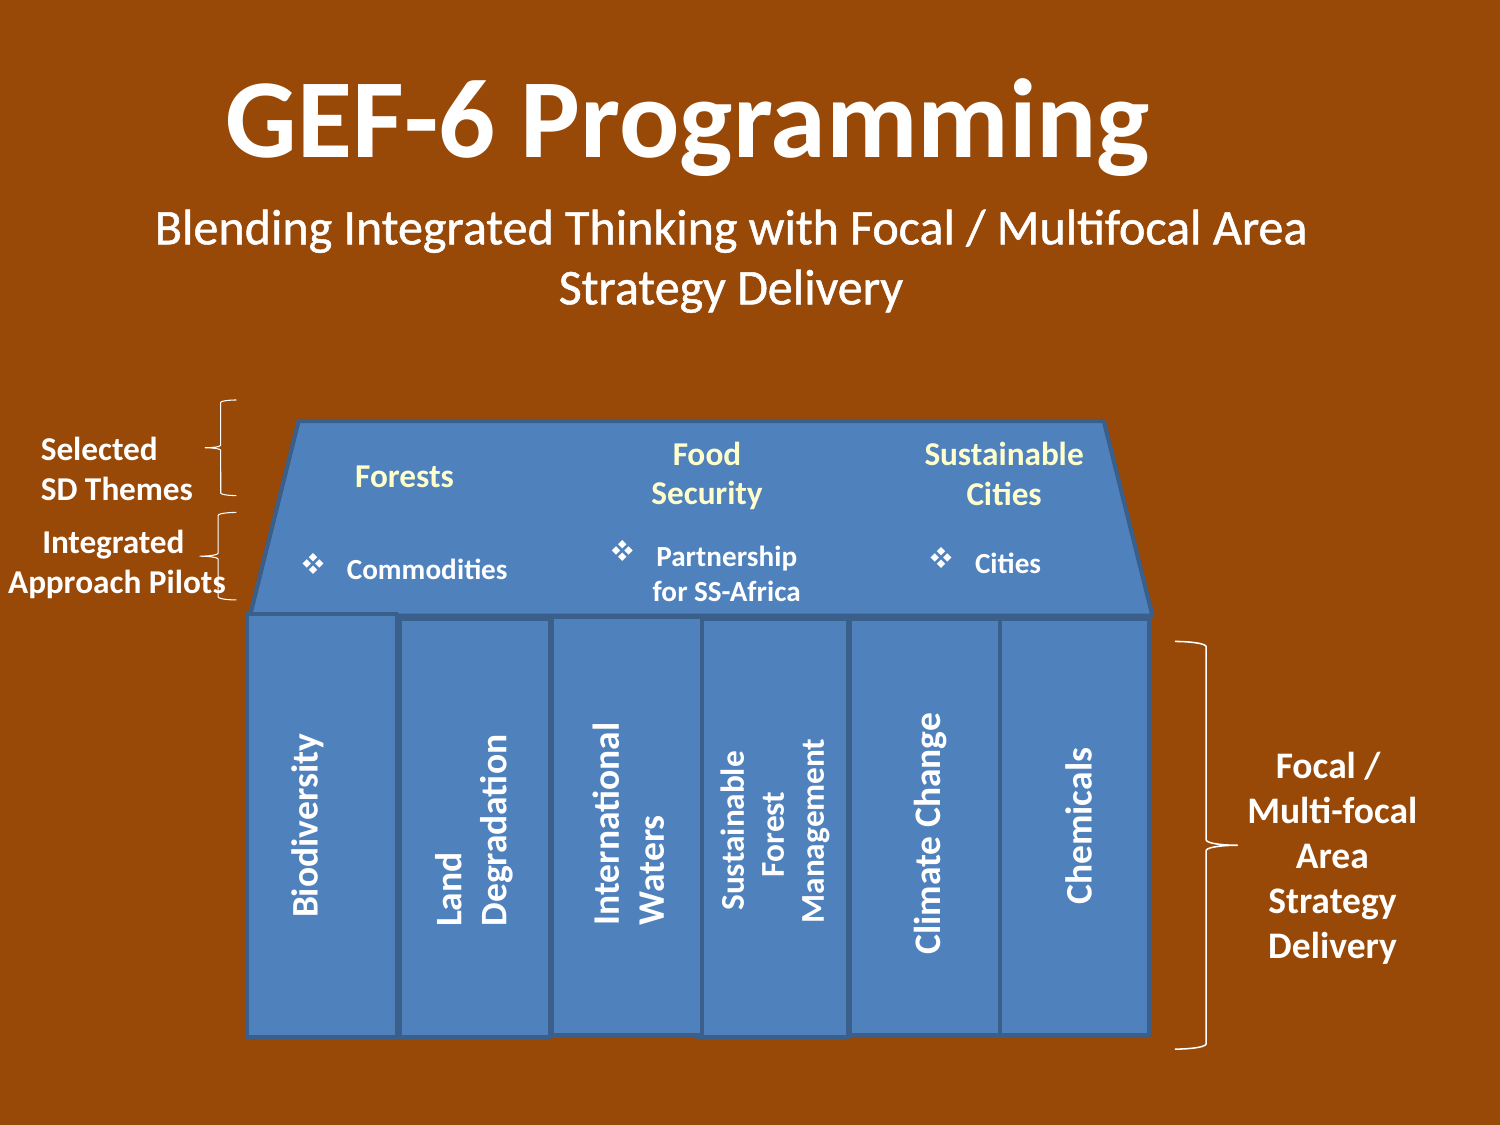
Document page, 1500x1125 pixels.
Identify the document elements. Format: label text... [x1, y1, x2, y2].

text_box Sustainable Cities [909, 424, 1099, 520]
text_box [245, 612, 399, 1040]
text_box Integrated Approach Pilots [0, 512, 241, 607]
text_box Cities [913, 536, 1057, 587]
text_box [248, 418, 1155, 618]
text_box [1174, 640, 1232, 1050]
text_box [696, 932, 850, 1040]
text_box Chemicals [1046, 746, 1123, 920]
text_box Biodiversity [272, 732, 349, 933]
text_box Climate Change [895, 710, 971, 969]
text_box [704, 618, 850, 729]
text_box Commodities [285, 542, 515, 593]
text_box Forests [340, 447, 469, 502]
text_box [199, 511, 237, 601]
text_box [1002, 618, 1151, 1037]
text_box Sustainable Forest Management [703, 729, 855, 932]
text_box [850, 618, 1002, 1037]
text_box Partnership for SS-Africa [515, 529, 816, 615]
text_box [399, 616, 552, 1040]
text_box Land Degradation [416, 732, 538, 942]
text_box GEF-6 Programming [210, 37, 1166, 188]
text_box [552, 618, 704, 1037]
text_box [209, 399, 237, 497]
text_box Selected SD Themes [26, 419, 209, 512]
text_box Food Security [636, 424, 778, 519]
text_box International Waters [574, 711, 696, 940]
text_box Focal / Multi-focal Area Strategy Delivery [1232, 733, 1433, 974]
text_box Blending Integrated Thinking with Focal / Multifocal Area Strategy Delivery [124, 186, 1338, 322]
